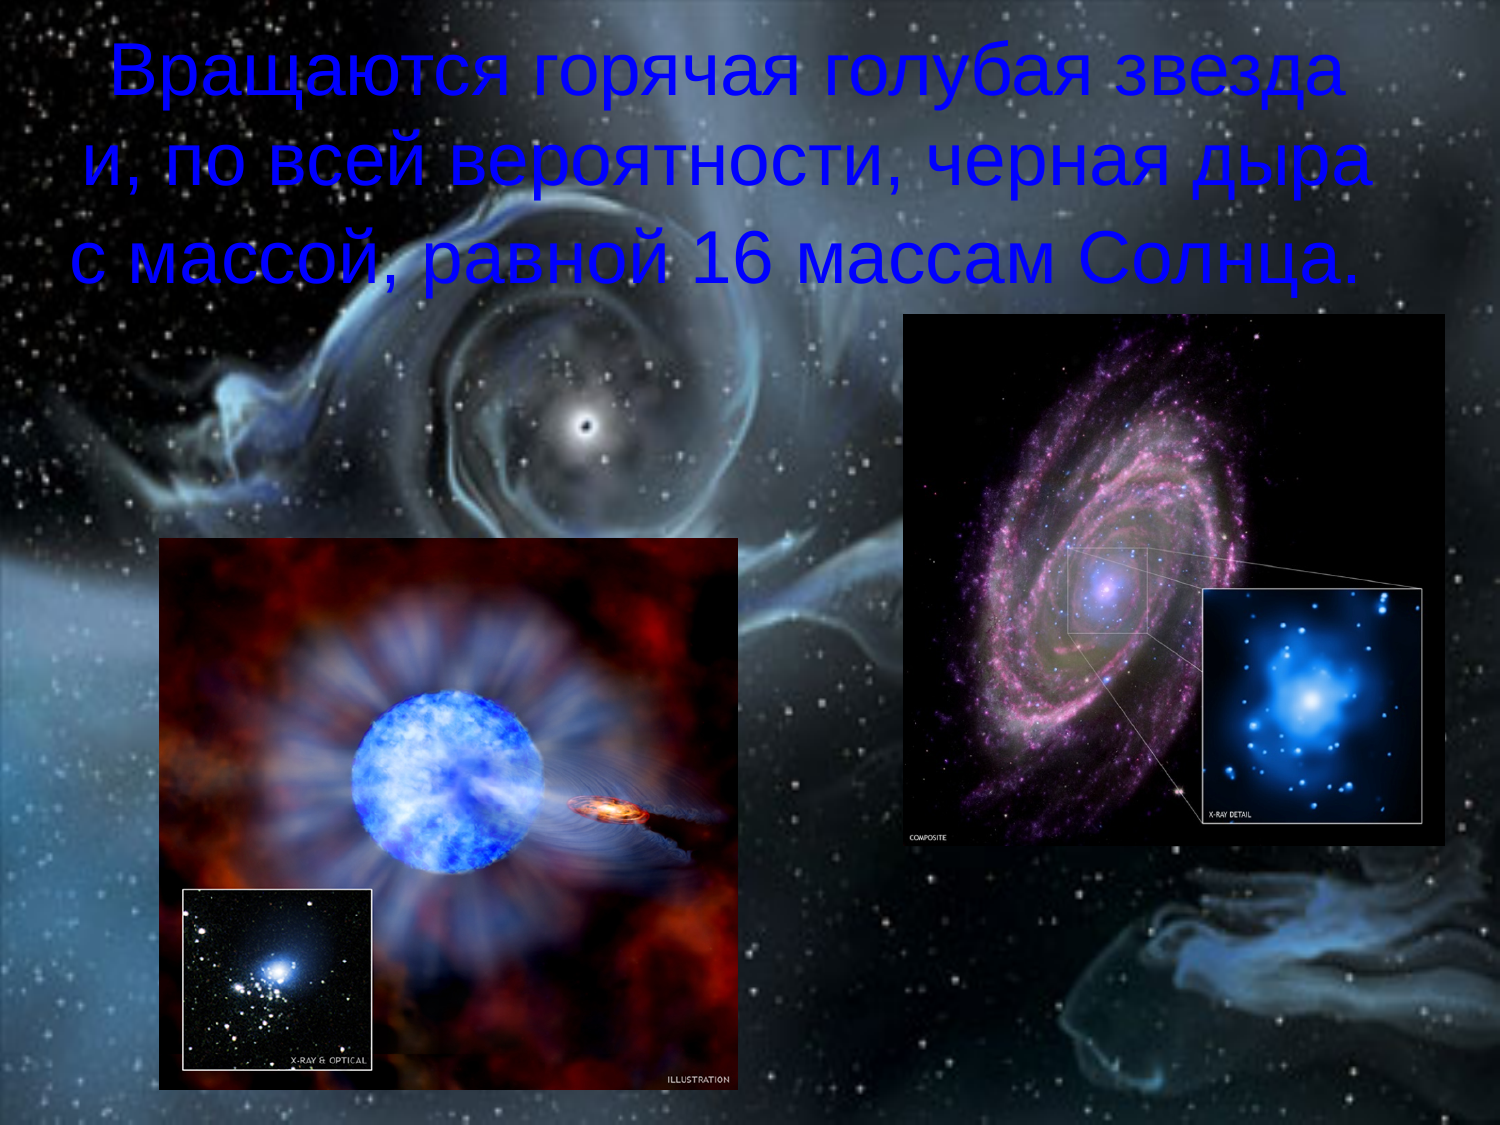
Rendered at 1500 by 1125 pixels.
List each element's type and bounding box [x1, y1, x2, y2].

list [159, 538, 739, 1090]
list [903, 314, 1445, 846]
list [0, 0, 1500, 1125]
